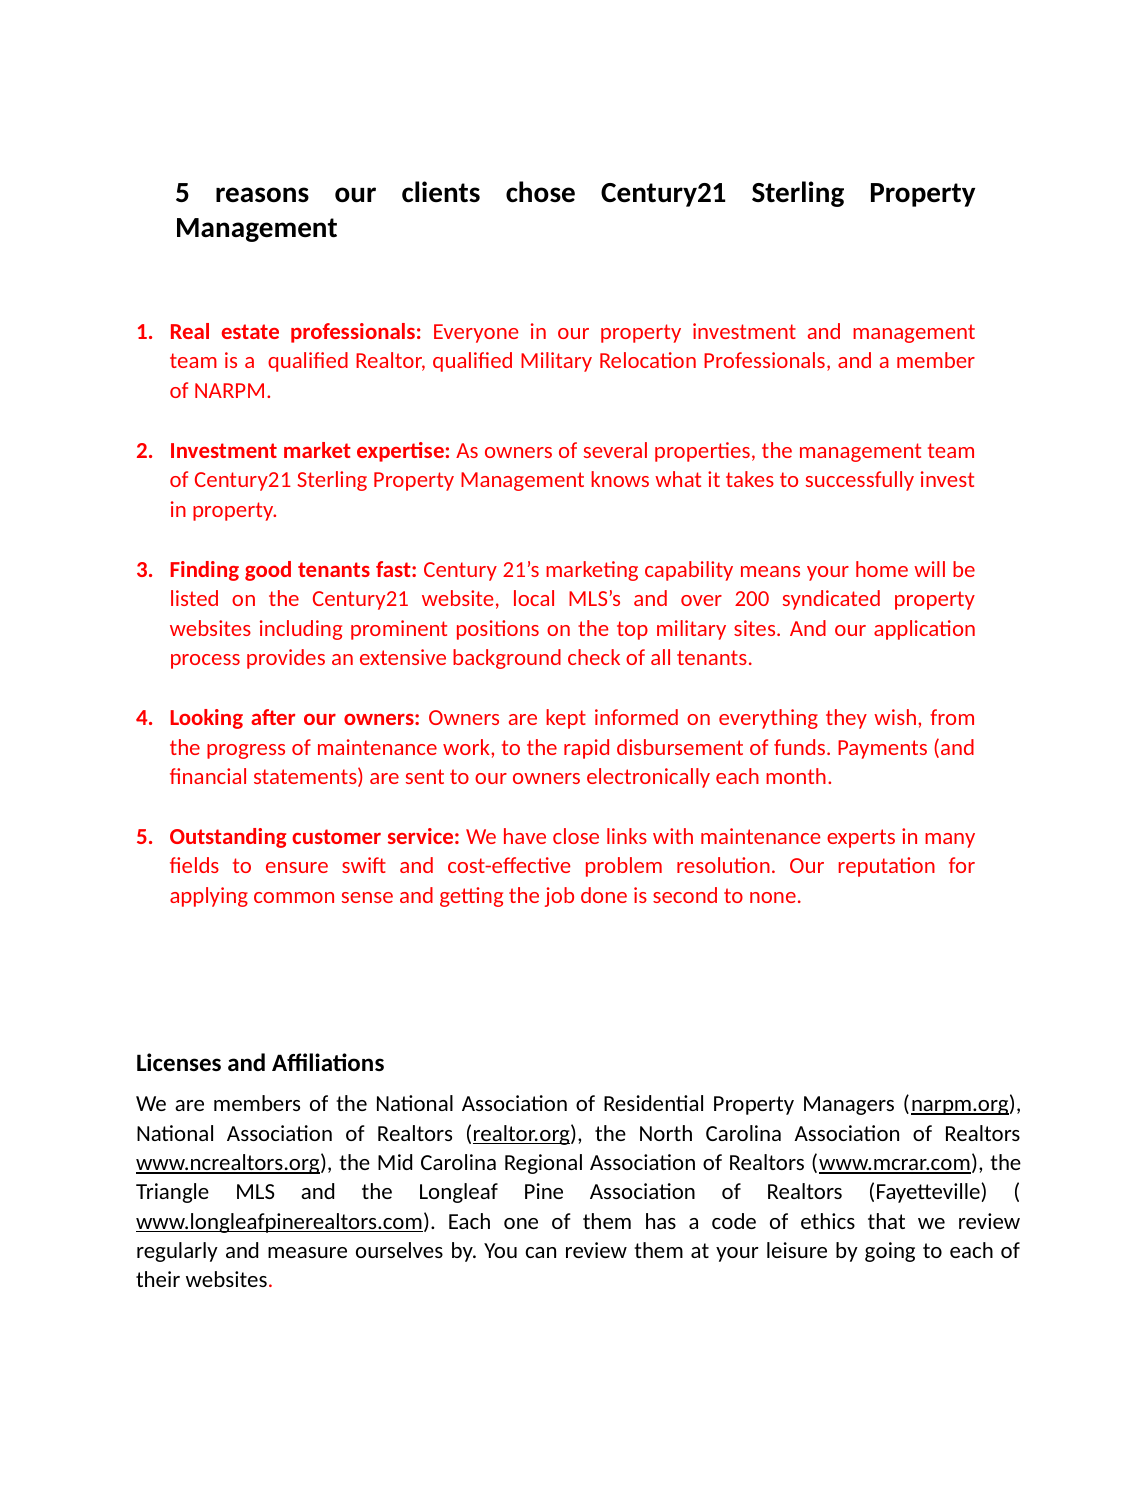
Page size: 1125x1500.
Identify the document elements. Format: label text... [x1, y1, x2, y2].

text_box Licenses and Affiliations We are members of the National Association of Residential Property Managers (narpm.org), National Association of Realtors (realtor.org), the North Carolina Association of Realtors www.ncrealtors.org), the Mid Carolina Regional Association of Realtors (www.mcrar.com), the Triangle MLS and the Longleaf Pine Association of Realtors (Fayetteville) (www.longleafpinerealtors.com). Each one of them has a code of ethics that we review regularly and measure ourselves by. You can review them at your leisure by going to each of their websites. [109, 1011, 1059, 1300]
text_box 5 reasons our clients chose Century21 Sterling Property Management Real estate professionals: Everyone in our property investment and management team is a qualified Realtor, qualified Military Relocation Professionals, and a member of NARPM. Investment market expertise: As owners of several properties, the management team of Century21 Sterling Property Management knows what it takes to successfully invest in property. Finding good tenants fast: Century 21’s marketing capability means your home will be listed on the Century21 website, local MLS’s and over 200 syndicated property websites including prominent positions on the top military sites. And our application process provides an extensive background check of all tenants. Looking after our owners: Owners are kept informed on everything they wish, from the progress of maintenance work, to the rapid disbursement of funds. Payments (and financial statements) are sent to our owners electronically each month. Outstanding customer service: We have close links with maintenance experts in many fields to ensure swift and cost-effective problem resolution. Our reputation for applying common sense and getting the job done is second to none. [109, 165, 1014, 916]
